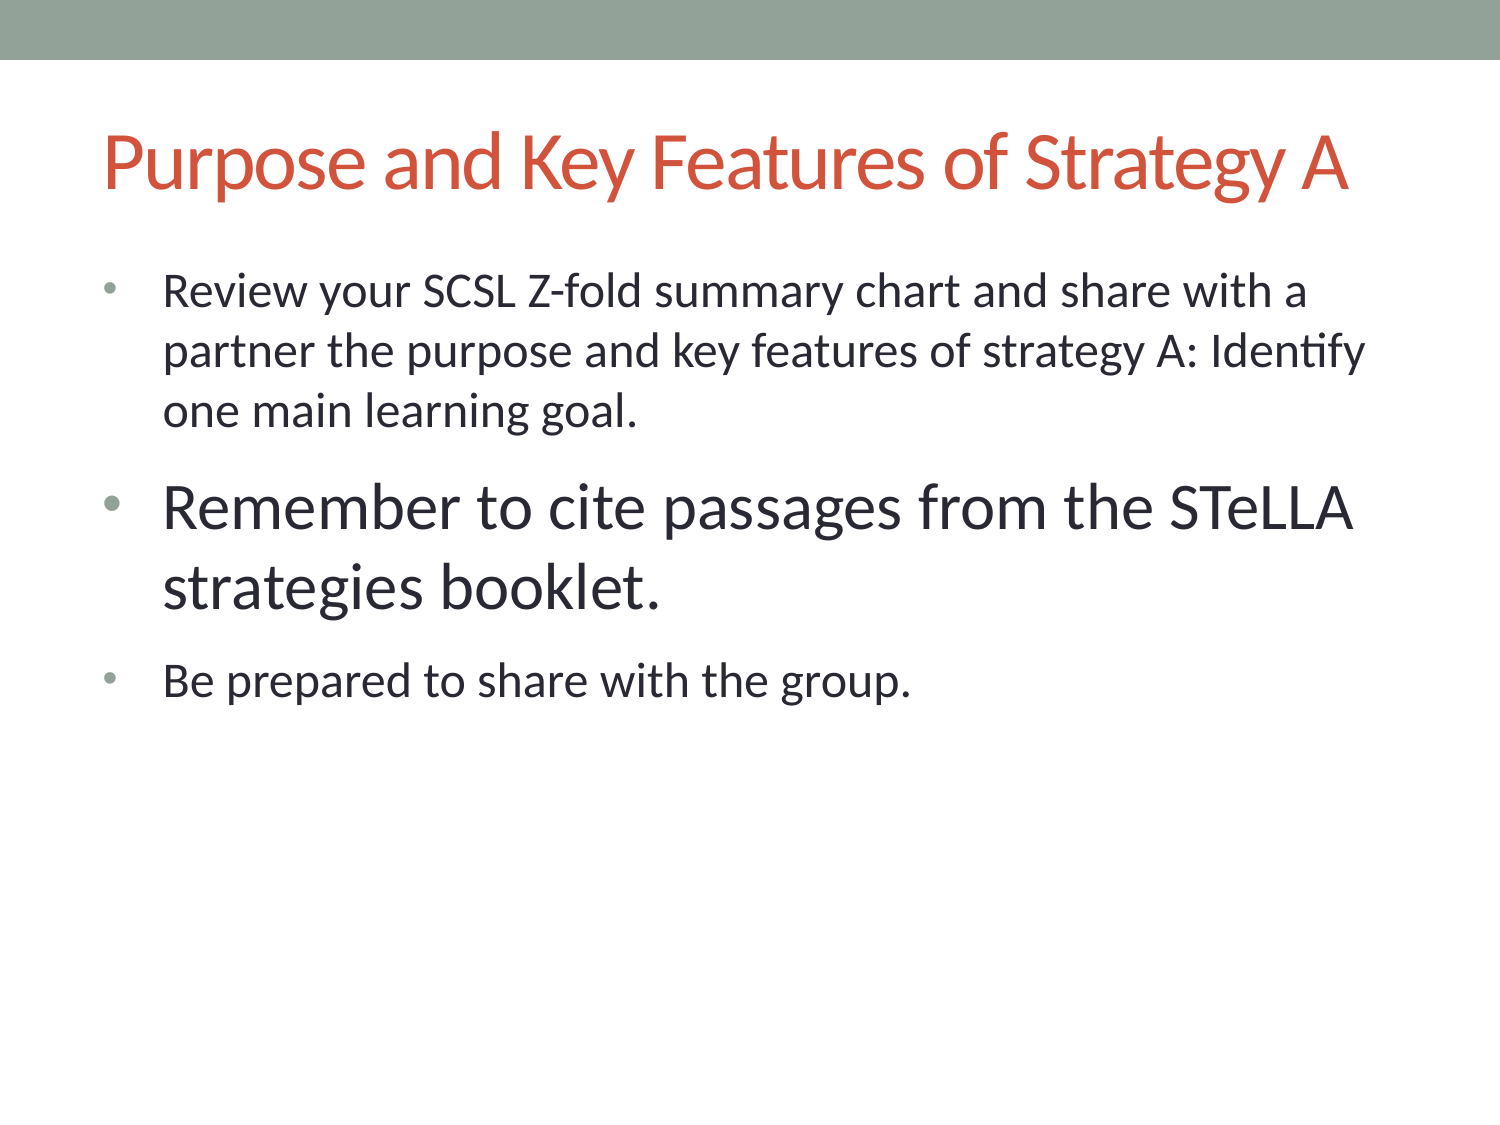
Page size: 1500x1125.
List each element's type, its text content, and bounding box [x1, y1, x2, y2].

title Purpose and Key Features of Strategy A [87, 62, 1438, 250]
list Review your SCSL Z-fold summary chart and share with a partner the purpose and key features of strategy A: Identify one main learning goal. Remember to cite passages from the STeLLA strategies booklet. Be prepared to share with the group. [87, 249, 1425, 1050]
